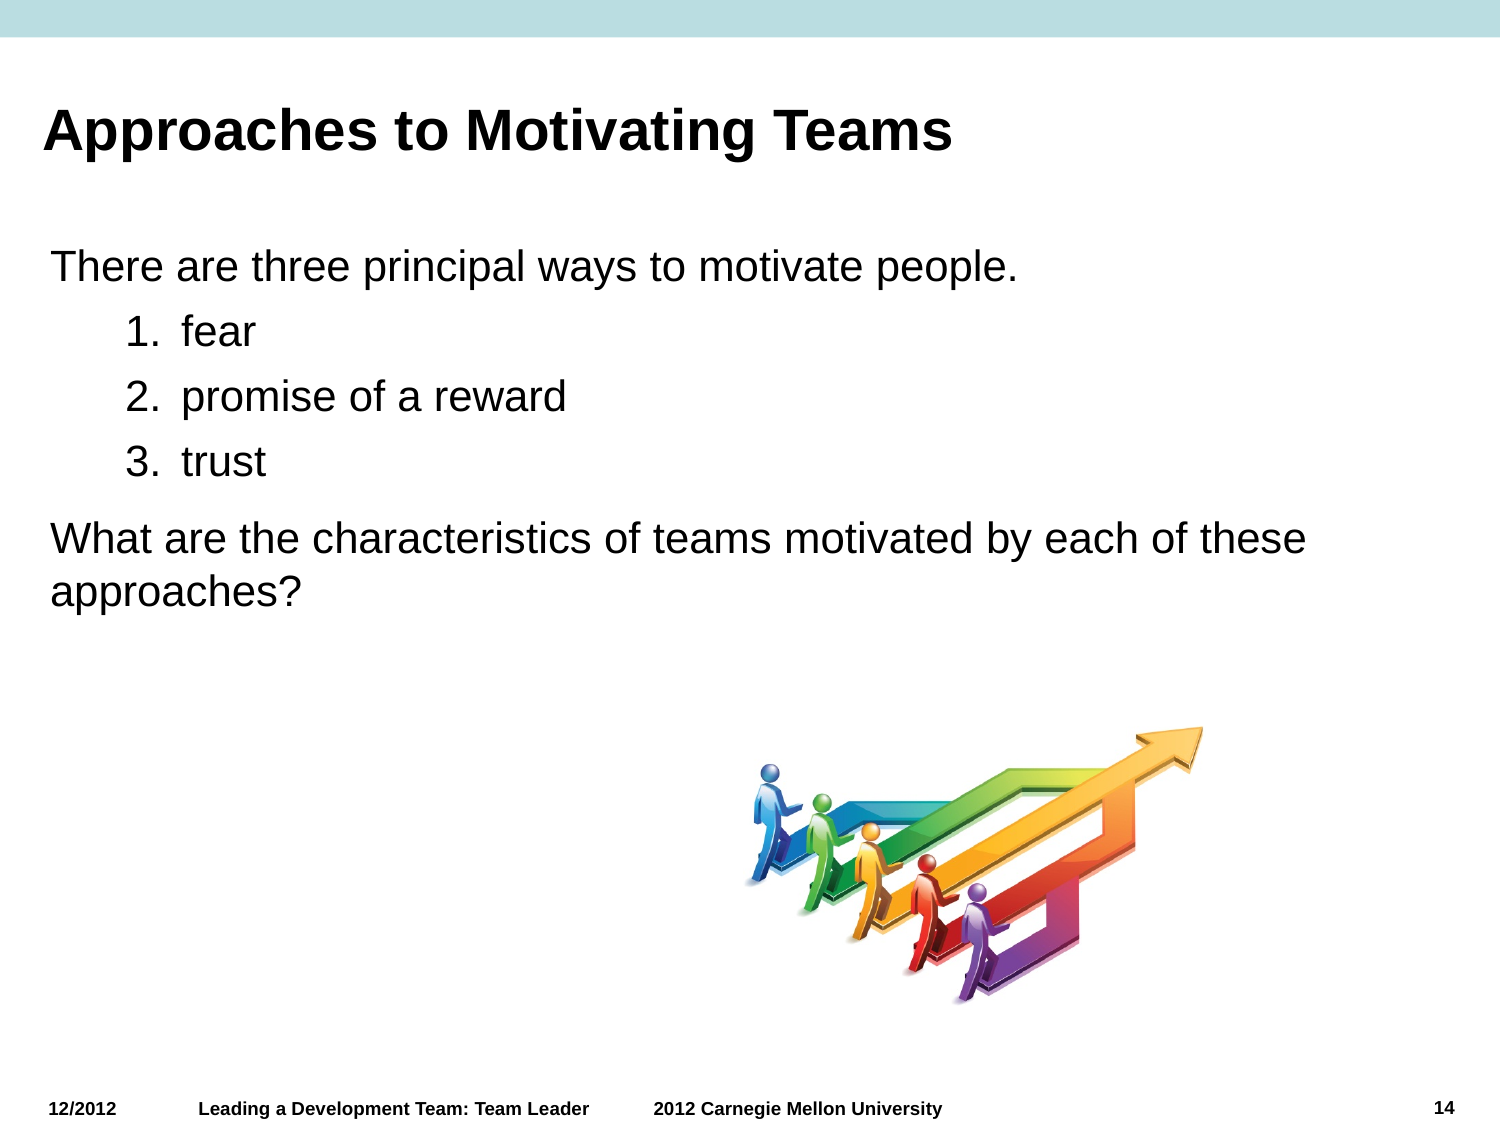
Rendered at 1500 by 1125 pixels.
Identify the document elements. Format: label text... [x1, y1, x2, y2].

list There are three principal ways to motivate people. fear promise of a reward trust What are the characteristics of teams motivated by each of these approaches? [50, 237, 1437, 650]
picture [743, 682, 1206, 1010]
title Approaches to Motivating Teams [42, 106, 1438, 163]
